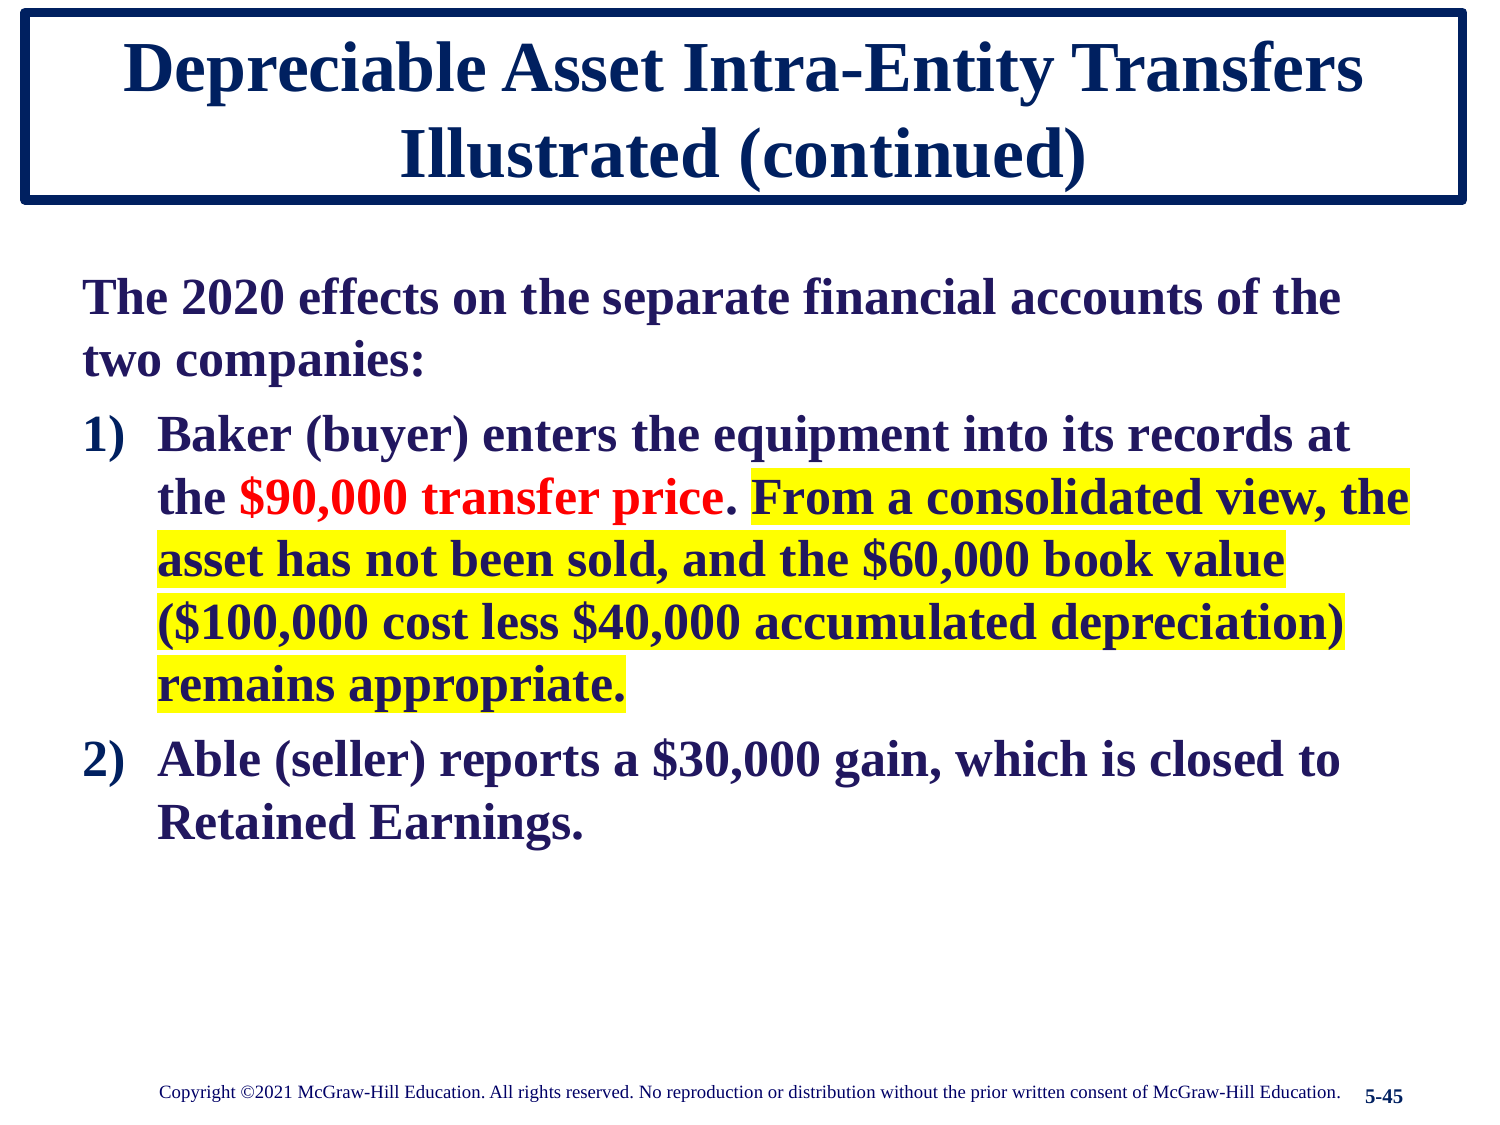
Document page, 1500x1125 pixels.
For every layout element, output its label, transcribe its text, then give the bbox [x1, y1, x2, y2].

text_box Copyright ©2021 McGraw-Hill Education. All rights reserved. No reproduction or distribution without the prior written consent of McGraw-Hill Education. [76, 1072, 1424, 1110]
title Depreciable Asset Intra-Entity Transfers Illustrated (continued) [20, 8, 1467, 205]
slide_number 5-45 [1350, 1074, 1438, 1125]
text_box The 2020 effects on the separate financial accounts of the two companies: Baker (buyer) enters the equipment into its records at the $90,000 transfer price. From a consolidated view, the asset has not been sold, and the $60,000 book value ($100,000 cost less $40,000 accumulated depreciation) remains appropriate. Able (seller) reports a $30,000 gain, which is closed to Retained Earnings. [67, 254, 1433, 1065]
